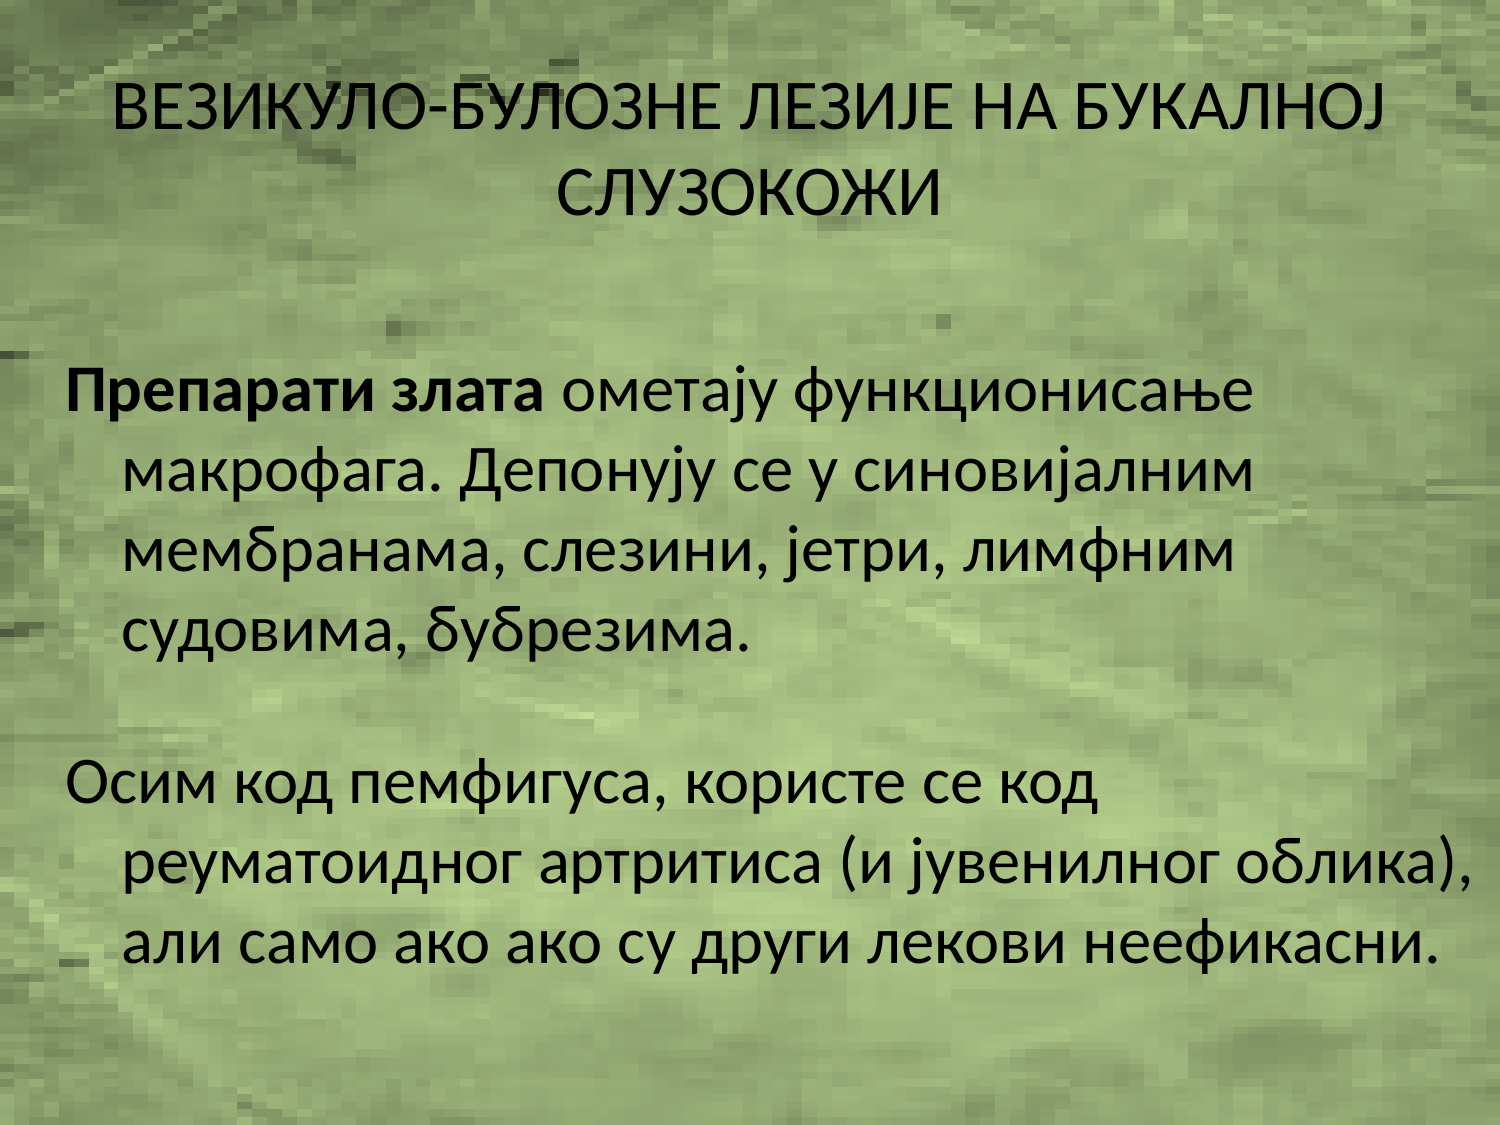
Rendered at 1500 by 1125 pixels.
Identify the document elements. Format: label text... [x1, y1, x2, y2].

title ВЕЗИКУЛО-БУЛОЗНЕ ЛЕЗИЈЕ НА БУКАЛНОЈ СЛУЗОКОЖИ [75, 50, 1425, 238]
list Препарати злата ометају функционисање макрофага. Депонују се у синовијалним мембранама, слезини, јетри, лимфним судовима, бубрезима. Осим код пемфигуса, користе се код реуматоидног артритиса (и јувенилног облика), али само ако ако су други лекови неефикасни. [50, 337, 1500, 1125]
